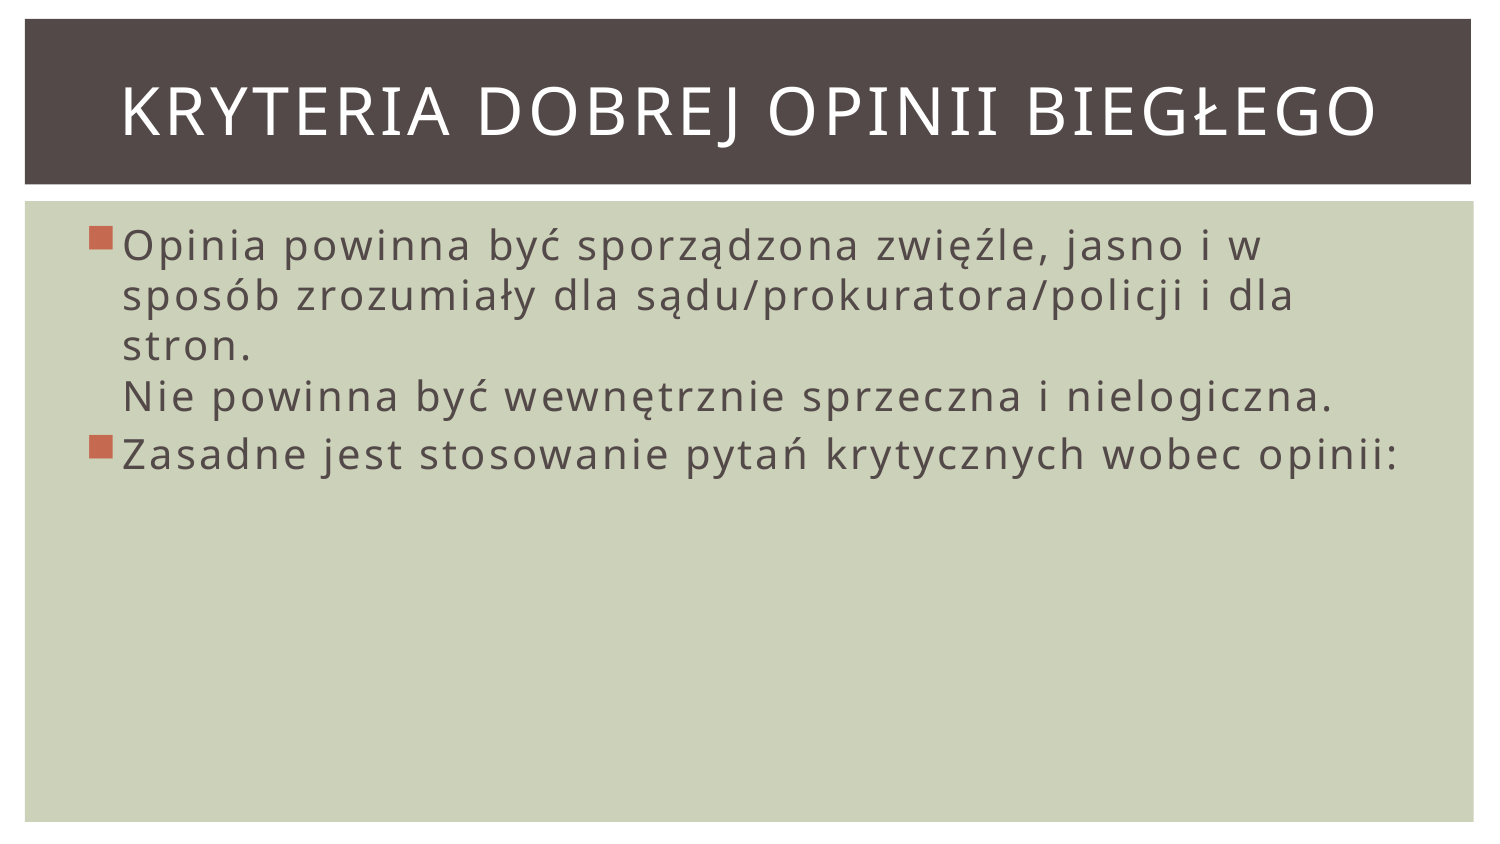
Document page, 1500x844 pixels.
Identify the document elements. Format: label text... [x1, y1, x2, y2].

list Opinia powinna być sporządzona zwięźle, jasno i w sposób zrozumiały dla sądu/prokuratora/policji i dla stron. Nie powinna być wewnętrznie sprzeczna i nielogiczna. Zasadne jest stosowanie pytań krytycznych wobec opinii: [62, 211, 1442, 754]
title Kryteria dobrej opinii biegłego [62, 43, 1438, 174]
